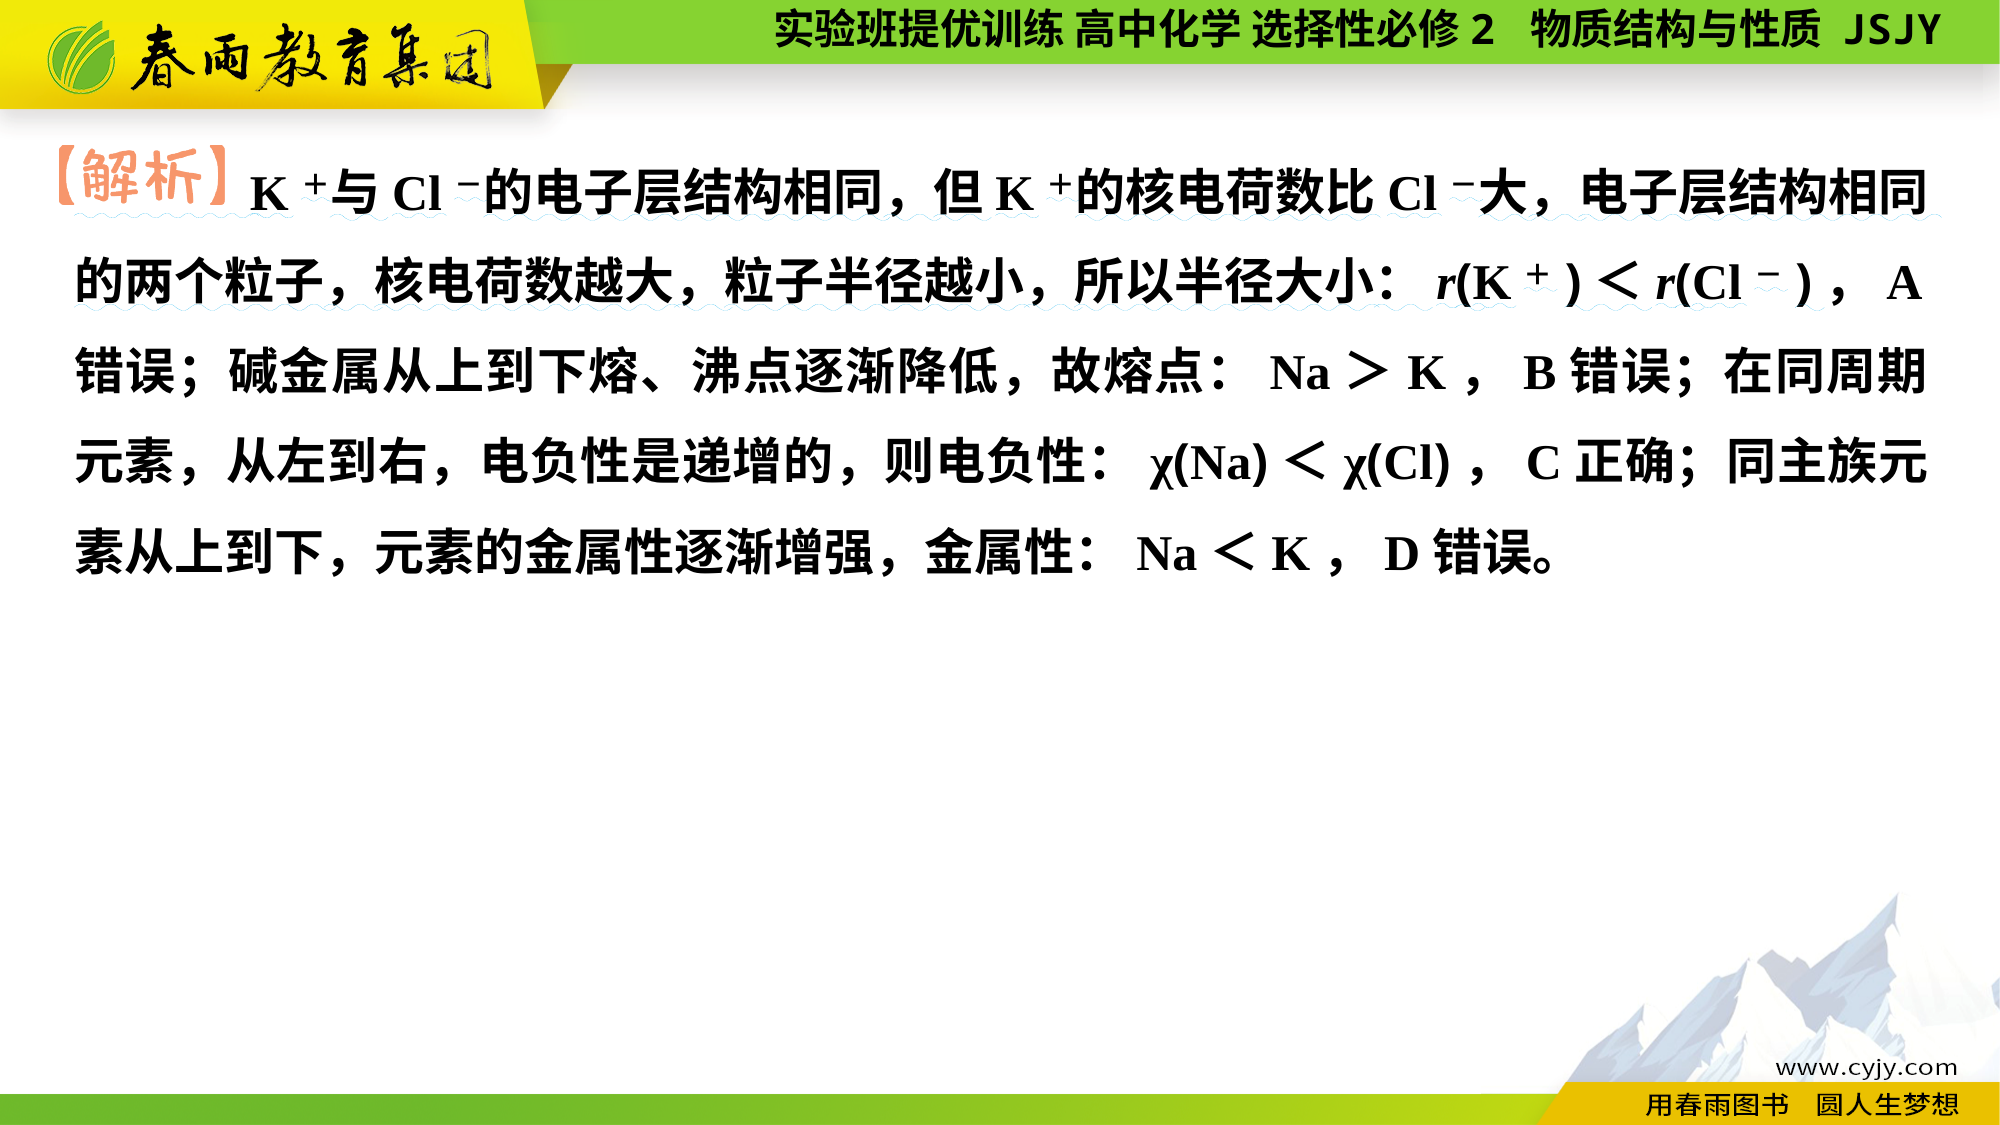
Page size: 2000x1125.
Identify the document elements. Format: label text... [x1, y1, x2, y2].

list K＋与Cl－的电子层结构相同，但K＋的核电荷数比Cl－大，电子层结构相同的两个粒子，核电荷数越大，粒子半径越小，所以半径大小：r(K＋)＜r(Cl－)，A错误；碱金属从上到下熔、沸点逐渐降低，故熔点：Na＞K，B错误；在同周期元素，从左到右，电负性是递增的，则电负性：χ(Na)＜χ(Cl)，C正确；同主族元素从上到下，元素的金属性逐渐增强，金属性：Na＜K，D错误。 [59, 122, 1944, 581]
picture [0, 0, 2000, 1125]
